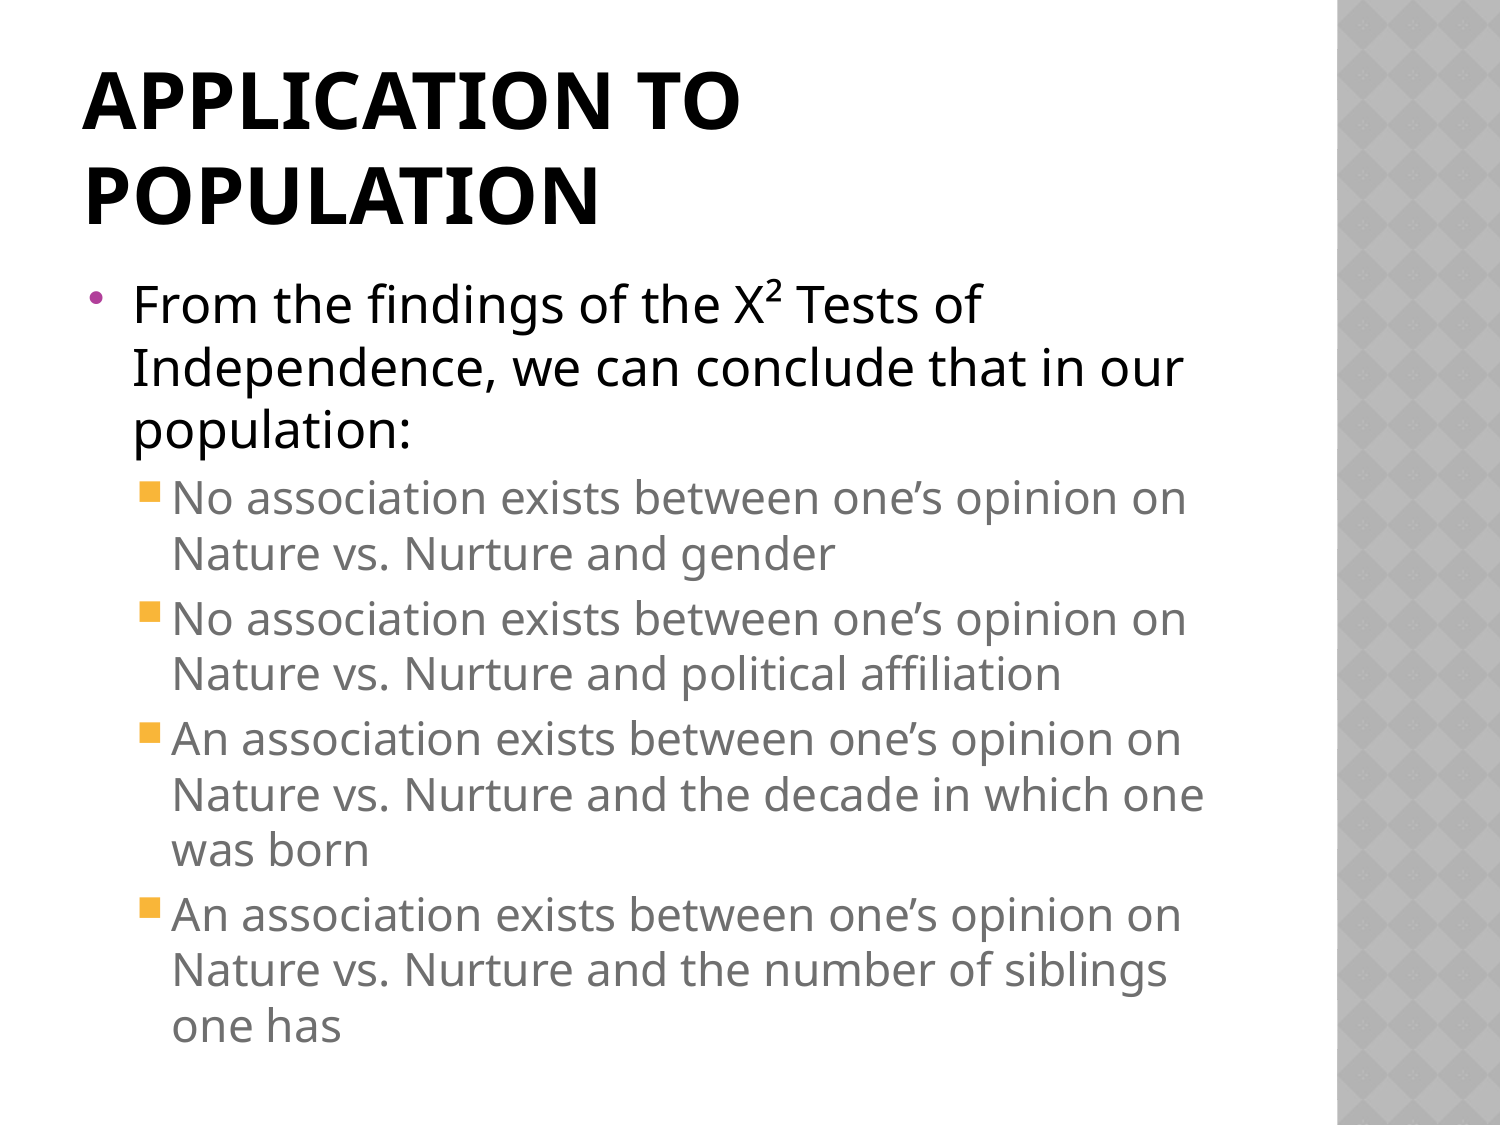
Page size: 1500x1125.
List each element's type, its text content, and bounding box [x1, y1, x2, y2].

list From the findings of the X² Tests of Independence, we can conclude that in our population: No association exists between one’s opinion on Nature vs. Nurture and gender No association exists between one’s opinion on Nature vs. Nurture and political affiliation An association exists between one’s opinion on Nature vs. Nurture and the decade in which one was born An association exists between one’s opinion on Nature vs. Nurture and the number of siblings one has [75, 264, 1263, 1059]
title Application to population [75, 52, 1263, 240]
